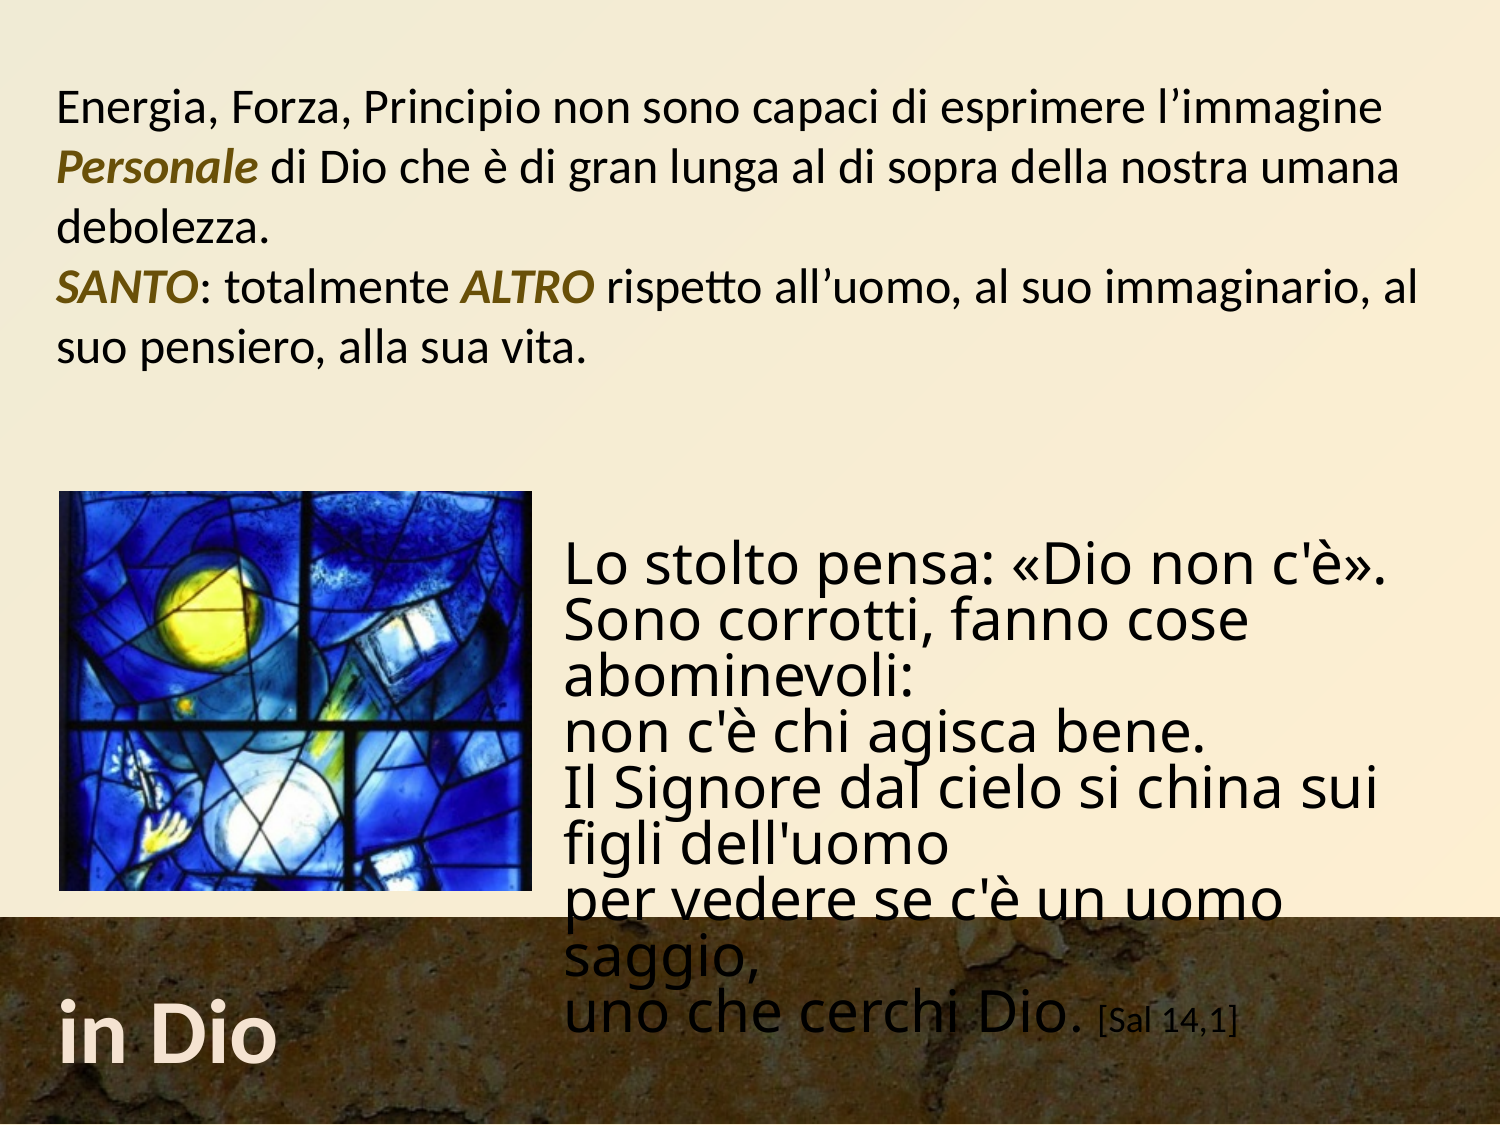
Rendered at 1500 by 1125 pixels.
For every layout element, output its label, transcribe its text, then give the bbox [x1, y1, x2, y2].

text_box Energia, Forza, Principio non sono capaci di esprimere l’immagine Personale di Dio che è di gran lunga al di sopra della nostra umana debolezza. SANTO: totalmente ALTRO rispetto all’uomo, al suo immaginario, al suo pensiero, alla sua vita. [41, 66, 1436, 382]
picture [0, 917, 1500, 1124]
text_box in Dio [42, 964, 295, 1089]
picture [59, 491, 533, 891]
text_box Lo stolto pensa: «Dio non c'è». Sono corrotti, fanno cose abominevoli: non c'è chi agisca bene. Il Signore dal cielo si china sui figli dell'uomo per vedere se c'è un uomo saggio, uno che cerchi Dio. [Sal 14,1] [549, 532, 1500, 1051]
